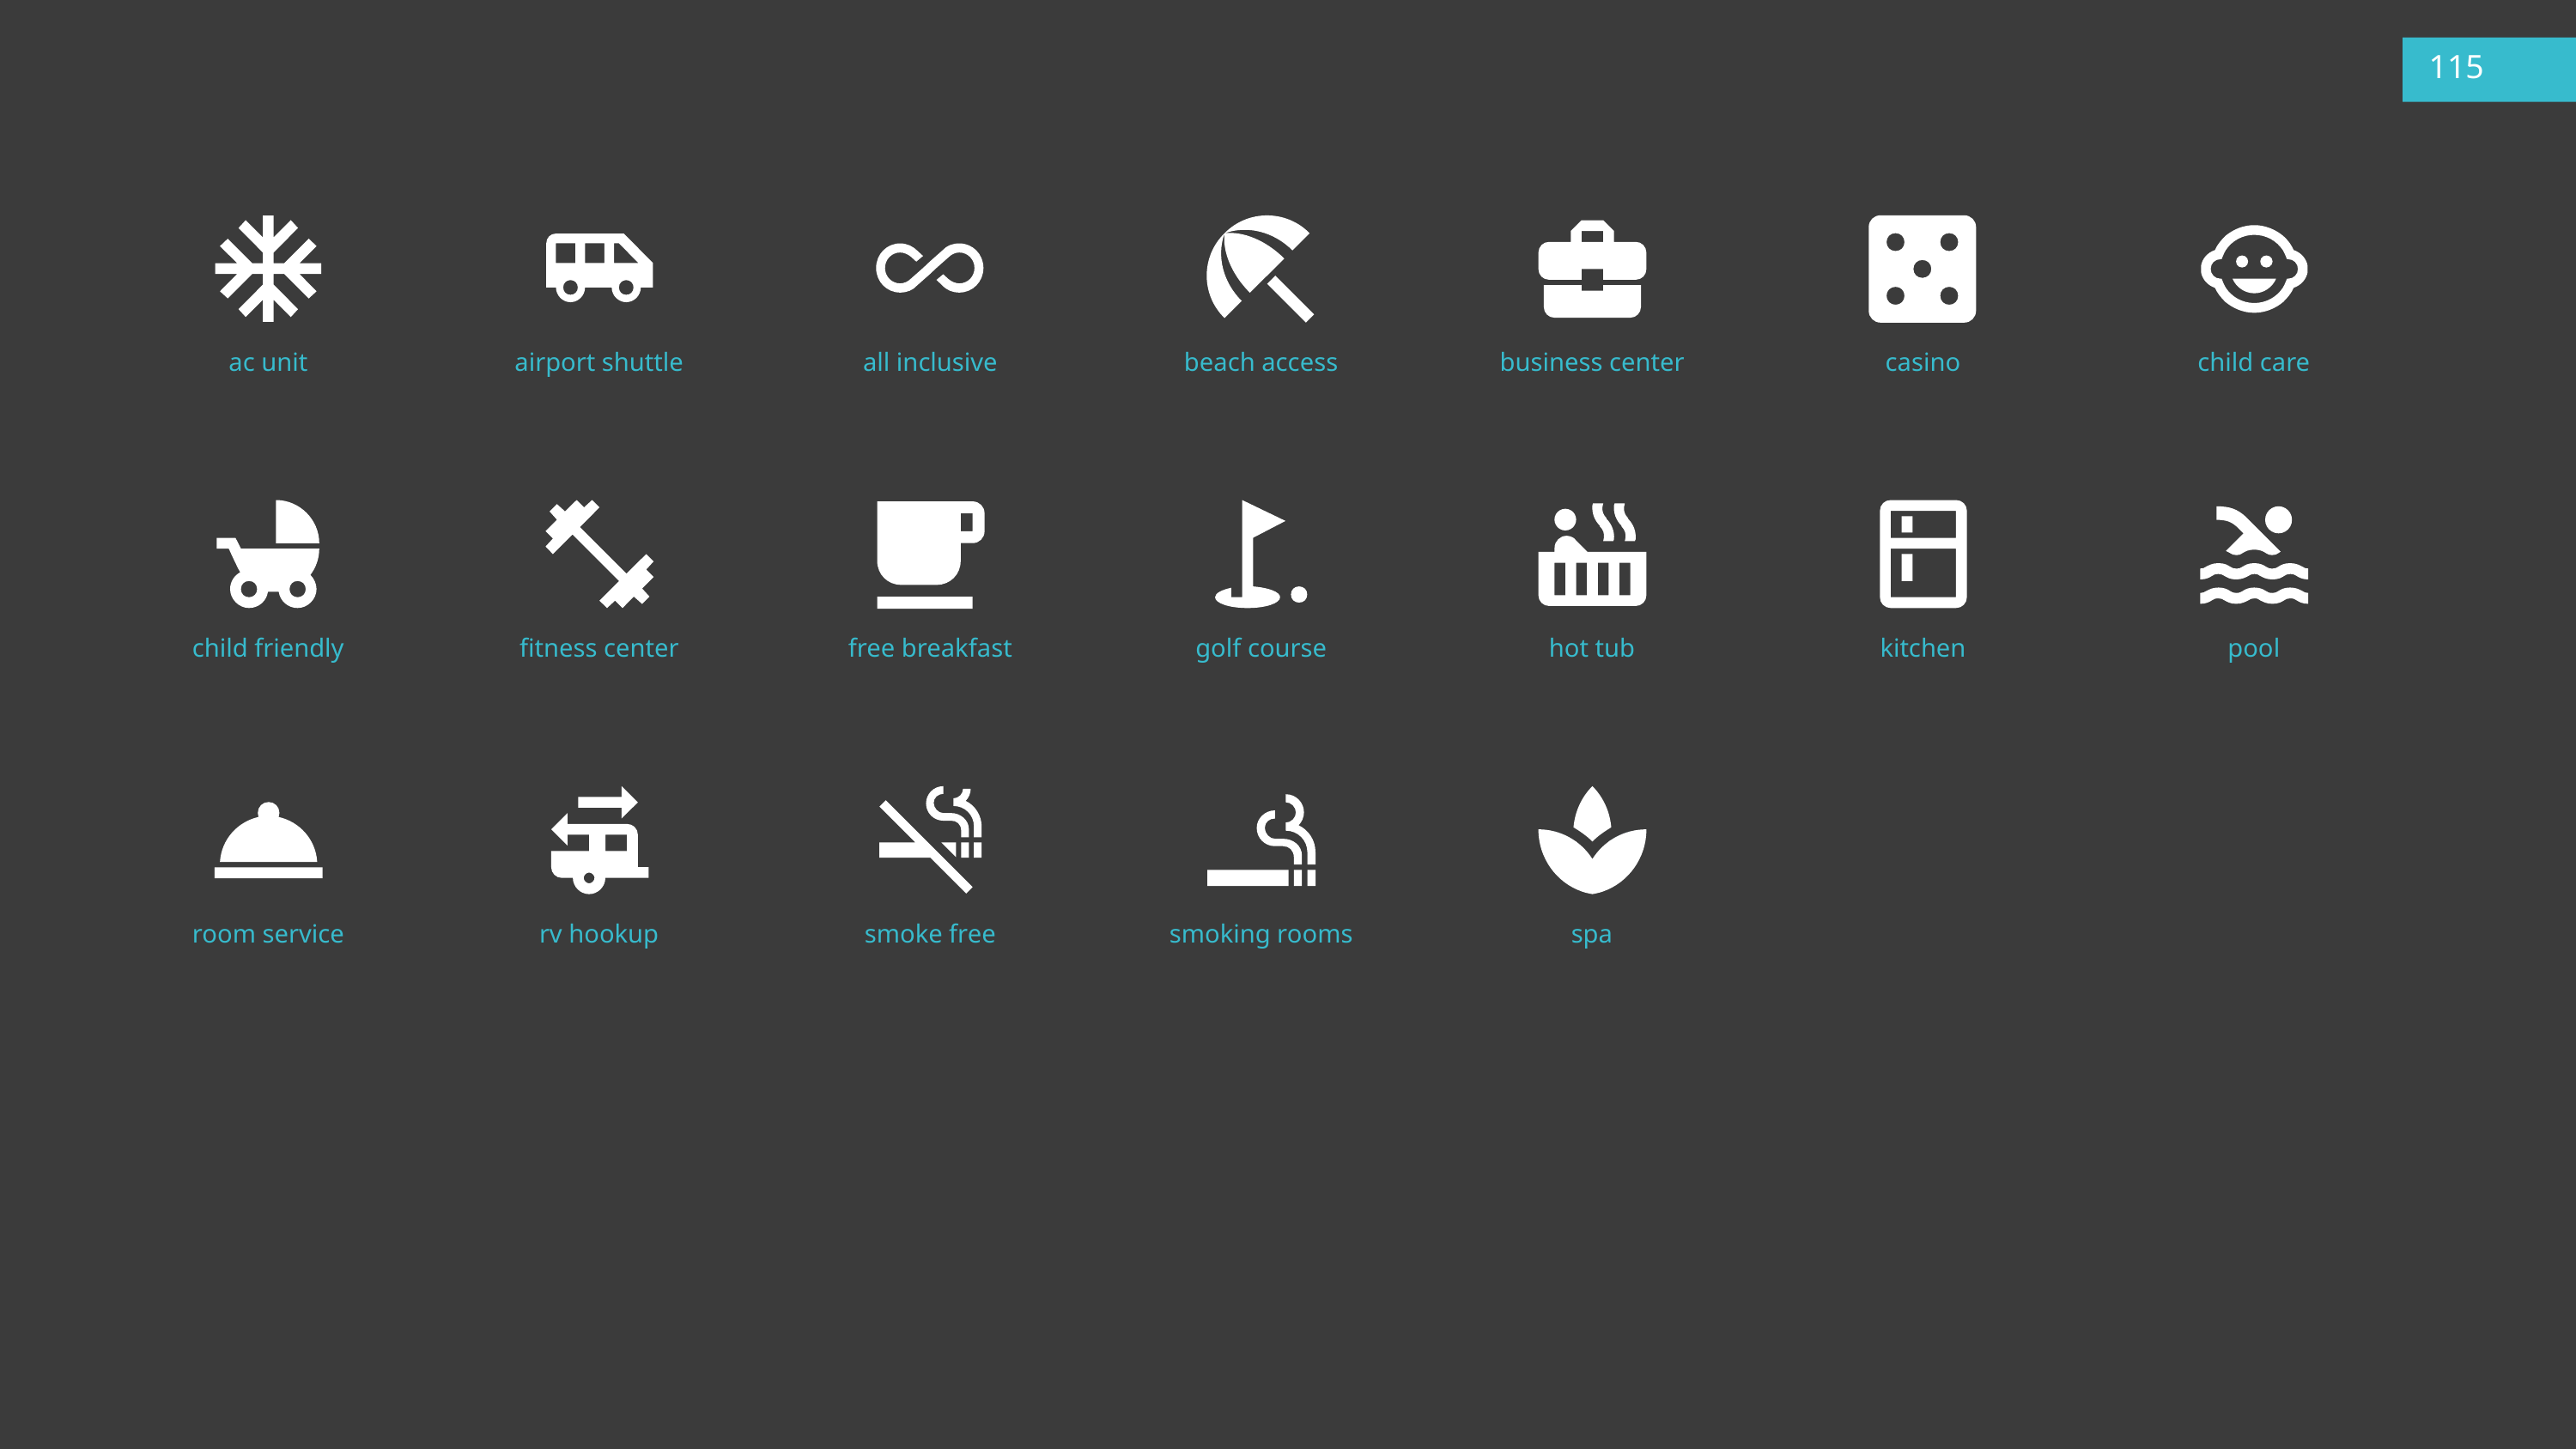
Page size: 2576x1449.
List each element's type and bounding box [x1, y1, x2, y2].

text_box [1285, 794, 1316, 865]
text_box [961, 842, 969, 858]
text_box [215, 215, 322, 322]
text_box [276, 500, 319, 543]
text_box [1538, 220, 1647, 280]
text_box [2264, 506, 2293, 534]
text_box [545, 500, 654, 609]
text_box [89, 626, 2433, 669]
text_box [974, 842, 982, 858]
text_box [89, 912, 1771, 955]
text_box [1543, 285, 1642, 318]
text_box [1291, 586, 1308, 603]
text_box [2216, 506, 2281, 555]
text_box [1592, 503, 1614, 542]
text_box [926, 785, 969, 838]
text_box [1538, 829, 1647, 894]
text_box [1215, 500, 1286, 609]
text_box [220, 802, 318, 863]
text_box [1868, 215, 1977, 323]
text_box [877, 597, 973, 609]
text_box [1207, 870, 1289, 887]
text_box [1880, 500, 1967, 609]
text_box [1267, 276, 1315, 323]
text_box [1206, 215, 1310, 318]
text_box [1307, 870, 1316, 887]
text_box [1613, 503, 1636, 542]
text_box [953, 788, 982, 838]
text_box [546, 233, 653, 303]
text_box [1256, 810, 1303, 865]
text_box [1554, 508, 1577, 530]
text_box [941, 842, 957, 858]
text_box [2200, 563, 2309, 580]
text_box [2200, 587, 2309, 604]
text_box [879, 800, 973, 894]
text_box [2201, 225, 2308, 313]
text_box [1293, 870, 1303, 887]
slide_number [2415, 35, 2502, 100]
text_box [1538, 536, 1647, 606]
text_box [550, 813, 649, 894]
text_box [1573, 785, 1612, 842]
text_box [216, 537, 319, 609]
text_box [214, 867, 323, 879]
text_box [877, 501, 985, 585]
text_box [89, 339, 2433, 383]
text_box [876, 243, 984, 293]
text_box [578, 785, 638, 819]
